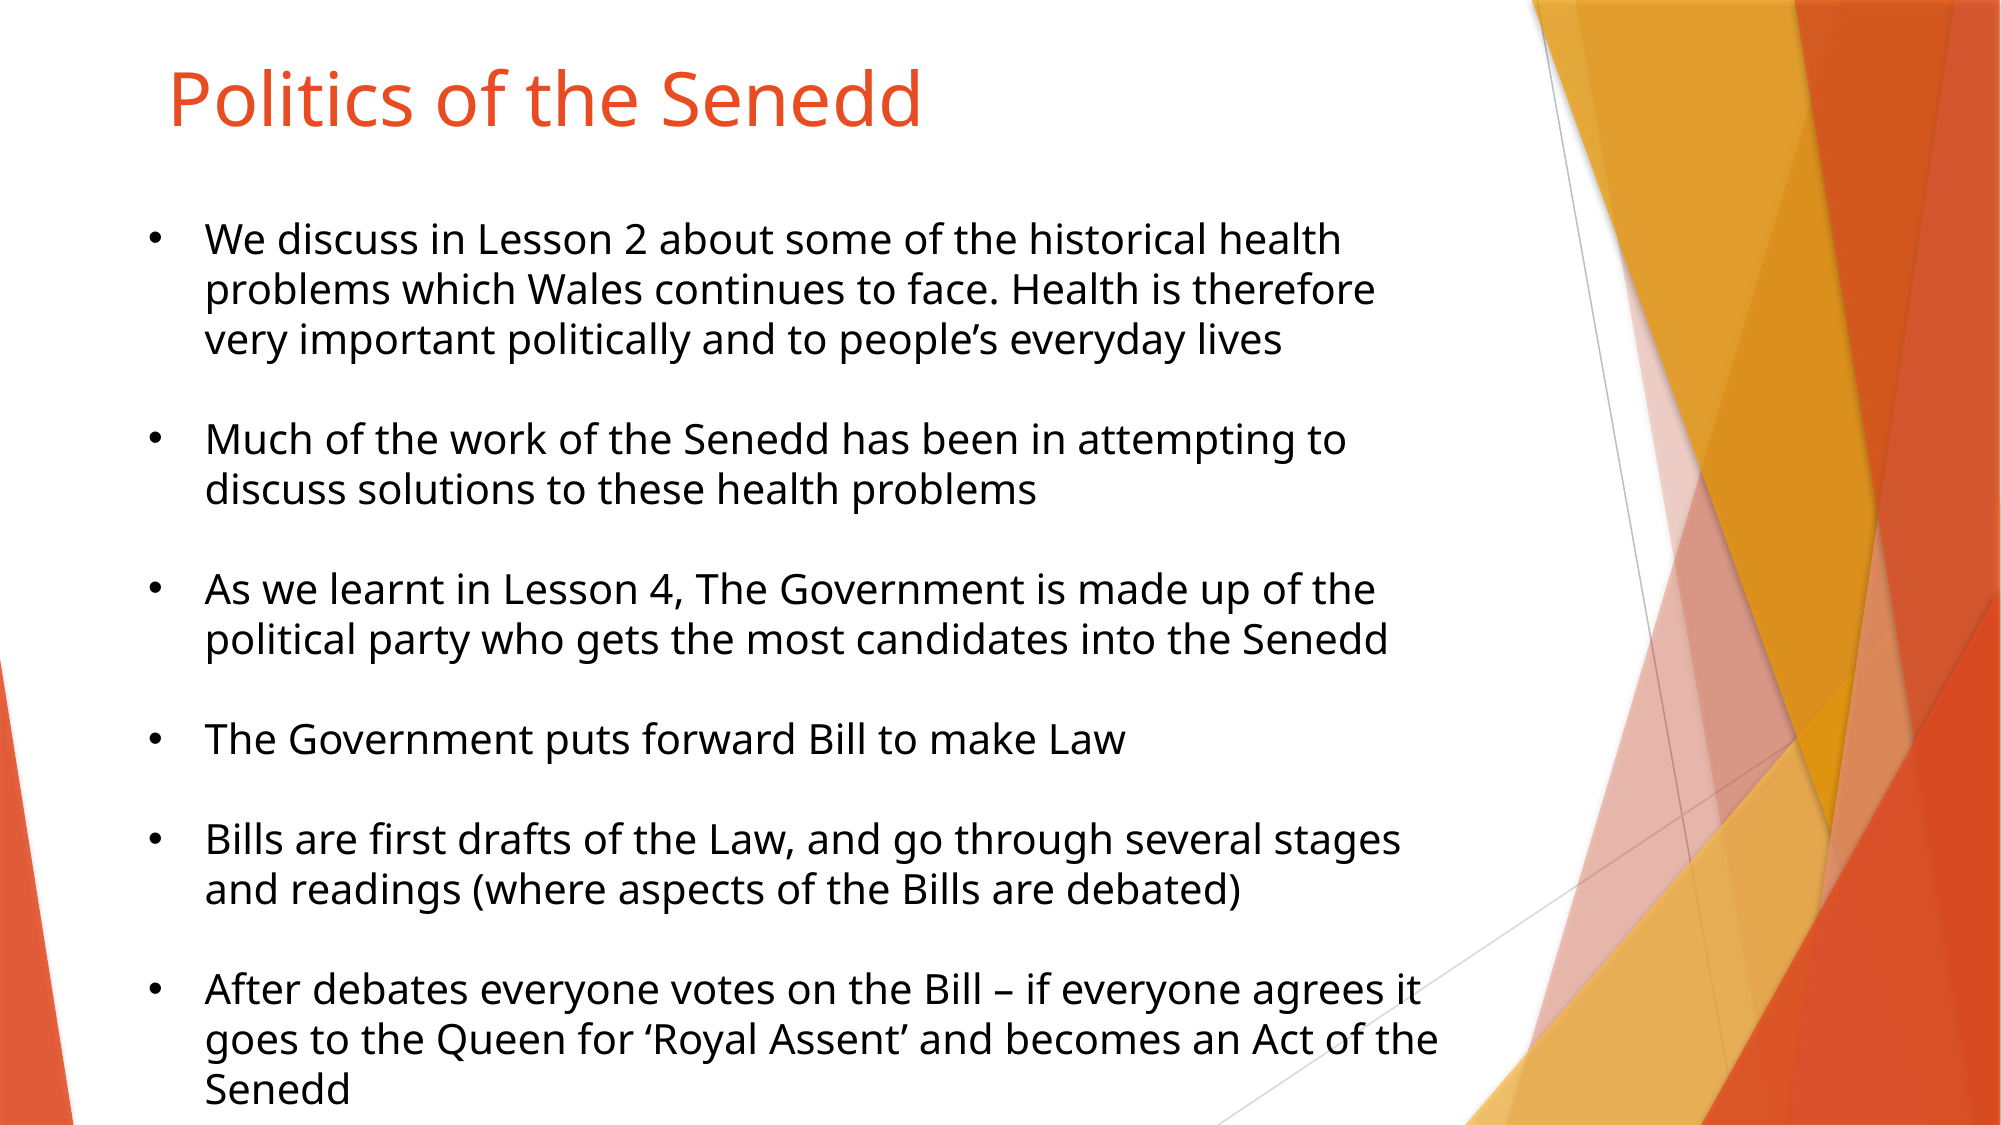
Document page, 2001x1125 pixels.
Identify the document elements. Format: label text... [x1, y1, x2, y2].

text_box We discuss in Lesson 2 about some of the historical health problems which Wales continues to face. Health is therefore very important politically and to people’s everyday lives Much of the work of the Senedd has been in attempting to discuss solutions to these health problems As we learnt in Lesson 4, The Government is made up of the political party who gets the most candidates into the Senedd The Government puts forward Bill to make Law Bills are first drafts of the Law, and go through several stages and readings (where aspects of the Bills are debated) After debates everyone votes on the Bill – if everyone agrees it goes to the Queen for ‘Royal Assent’ and becomes an Act of the Senedd [133, 205, 1469, 1125]
title Politics of the Senedd [152, 43, 1604, 168]
